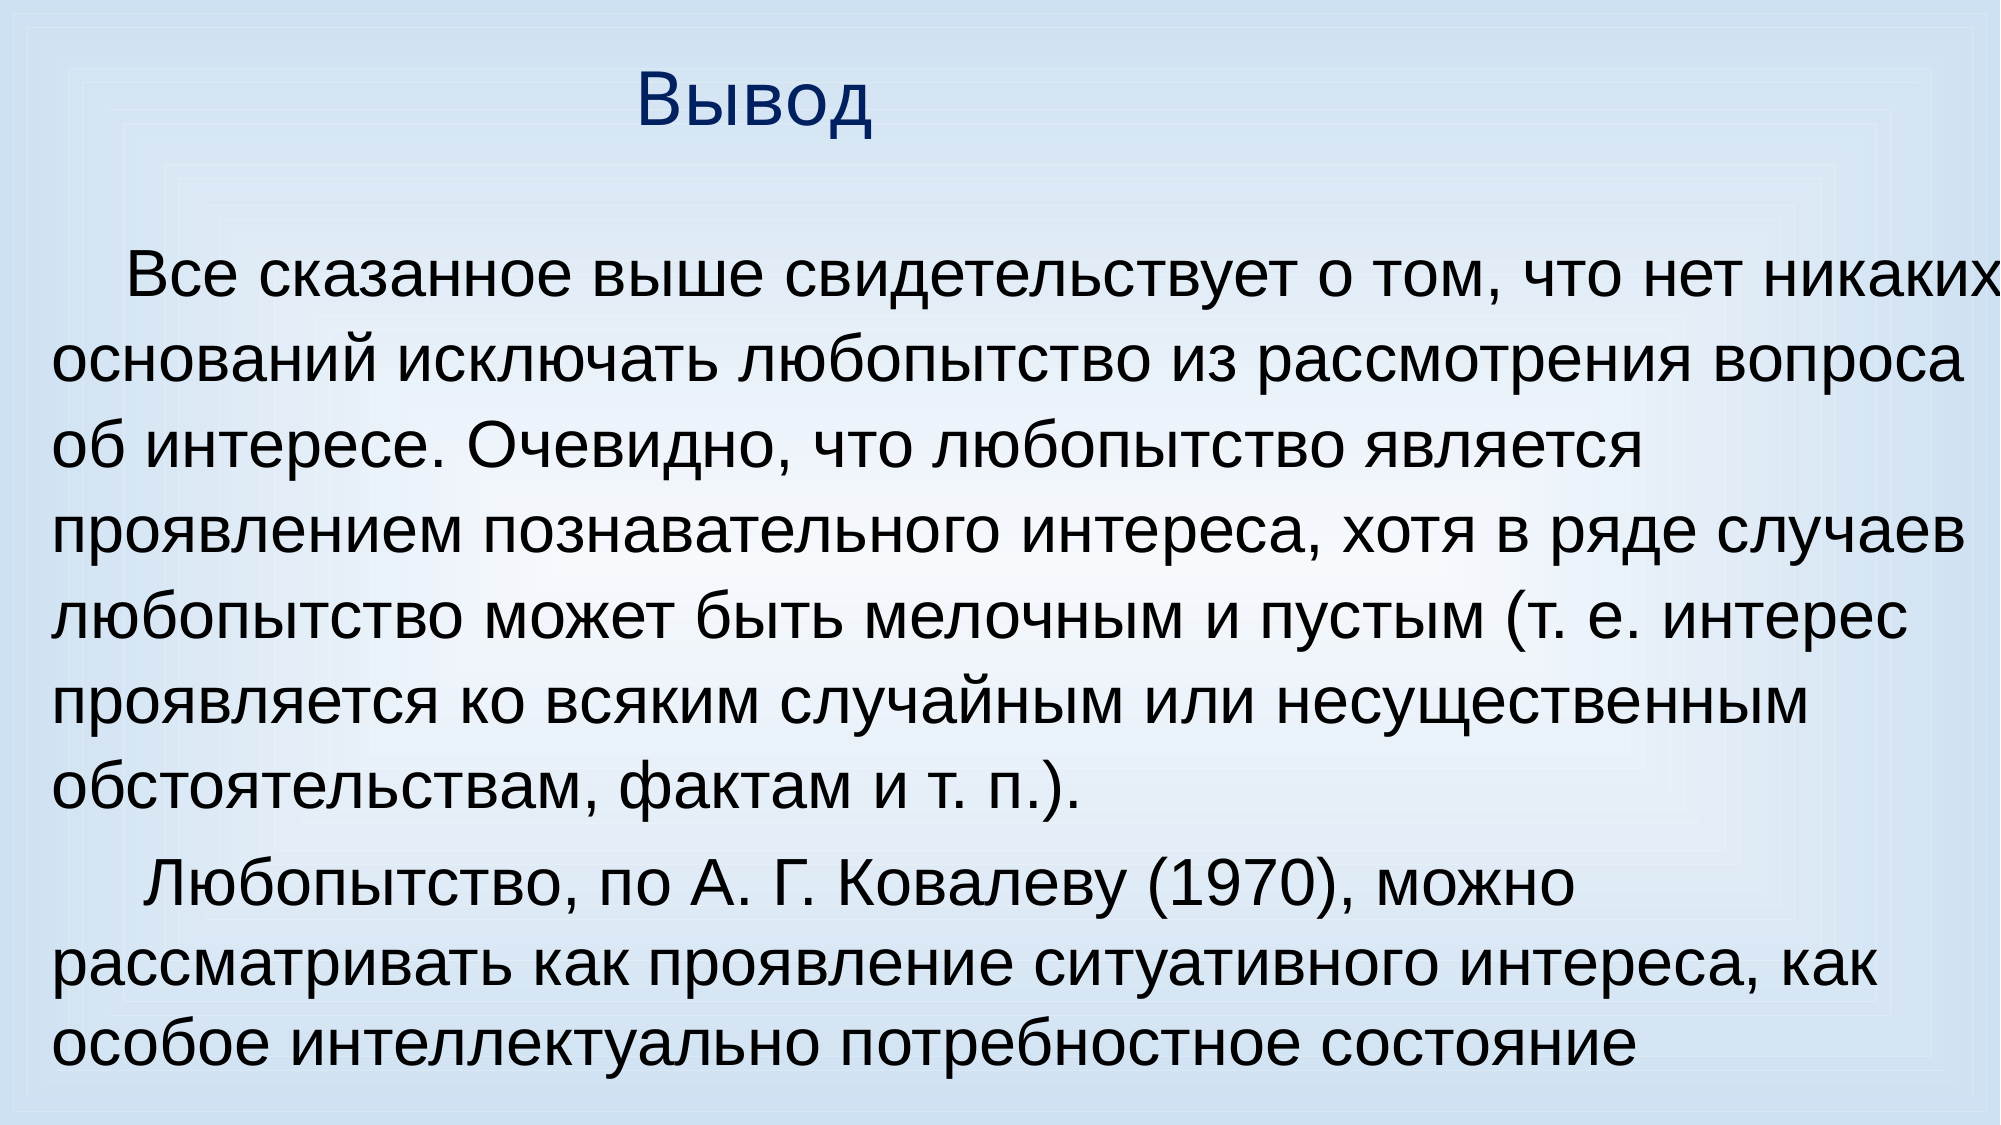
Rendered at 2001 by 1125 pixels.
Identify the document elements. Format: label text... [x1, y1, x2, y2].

text_box Вывод [545, 36, 1322, 148]
text_box Все сказанное выше свидетельствует о том, что нет никаких оснований исключать любопытство из рассмотрения вопроса об интересе. Очевидно, что любопытство является проявлением познавательного интереса, хотя в ряде случаев любопытство может быть мелочным и пустым (т. е. интерес проявляется ко всяким случайным или несущественным обстоятельствам, фактам и т. п.). Любопытство, по А. Г. Ковалеву (1970), можно рассматривать как проявление ситуативного интереса, как особое интеллектуально потребностное состояние [36, 216, 2000, 1087]
